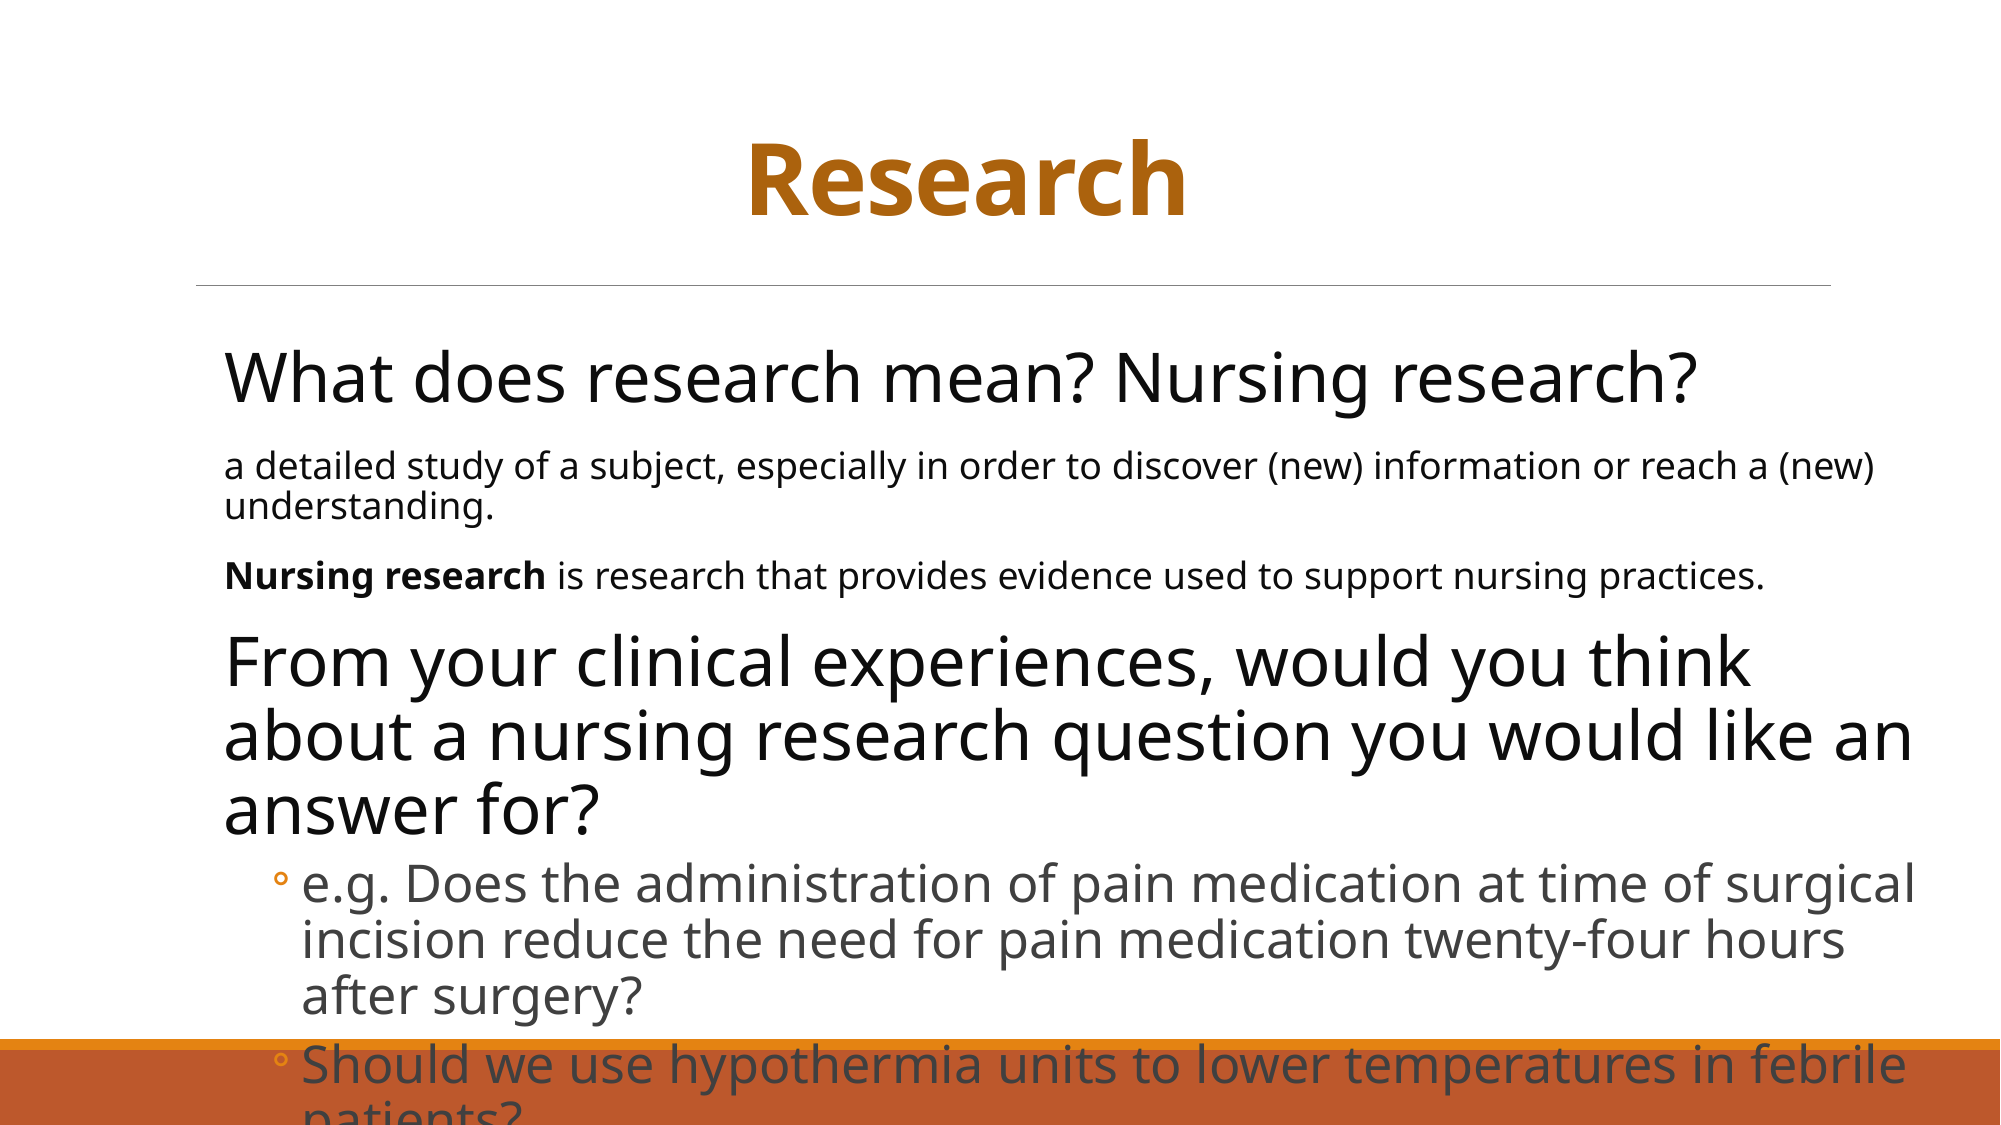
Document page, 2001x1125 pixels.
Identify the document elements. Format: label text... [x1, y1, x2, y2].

title Research [37, 26, 1898, 244]
list What does research mean? Nursing research? a detailed study of a subject, especially in order to discover (new) information or reach a (new) understanding. Nursing research is research that provides evidence used to support nursing practices. From your clinical experiences, would you think about a nursing research question you would like an answer for? e.g. Does the administration of pain medication at time of surgical incision reduce the need for pain medication twenty-four hours after surgery? Should we use hypothermia units to lower temperatures in febrile patients? [208, 336, 1921, 1125]
